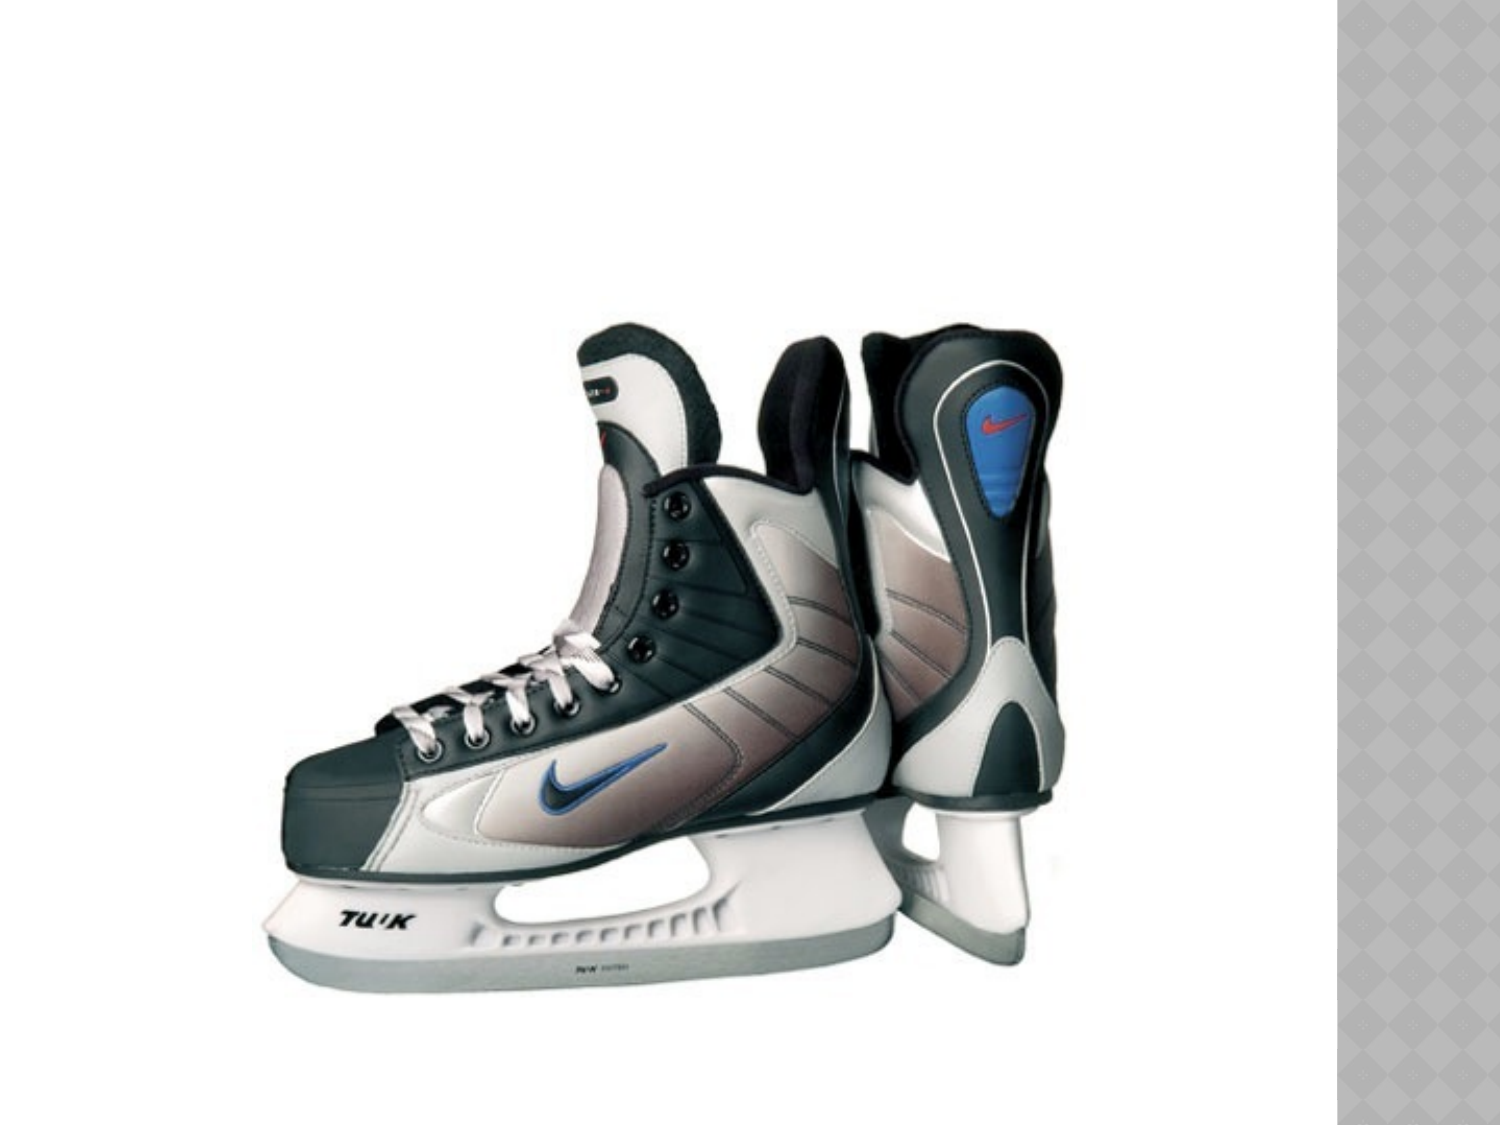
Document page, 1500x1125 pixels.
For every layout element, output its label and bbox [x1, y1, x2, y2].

list [251, 296, 1086, 1027]
